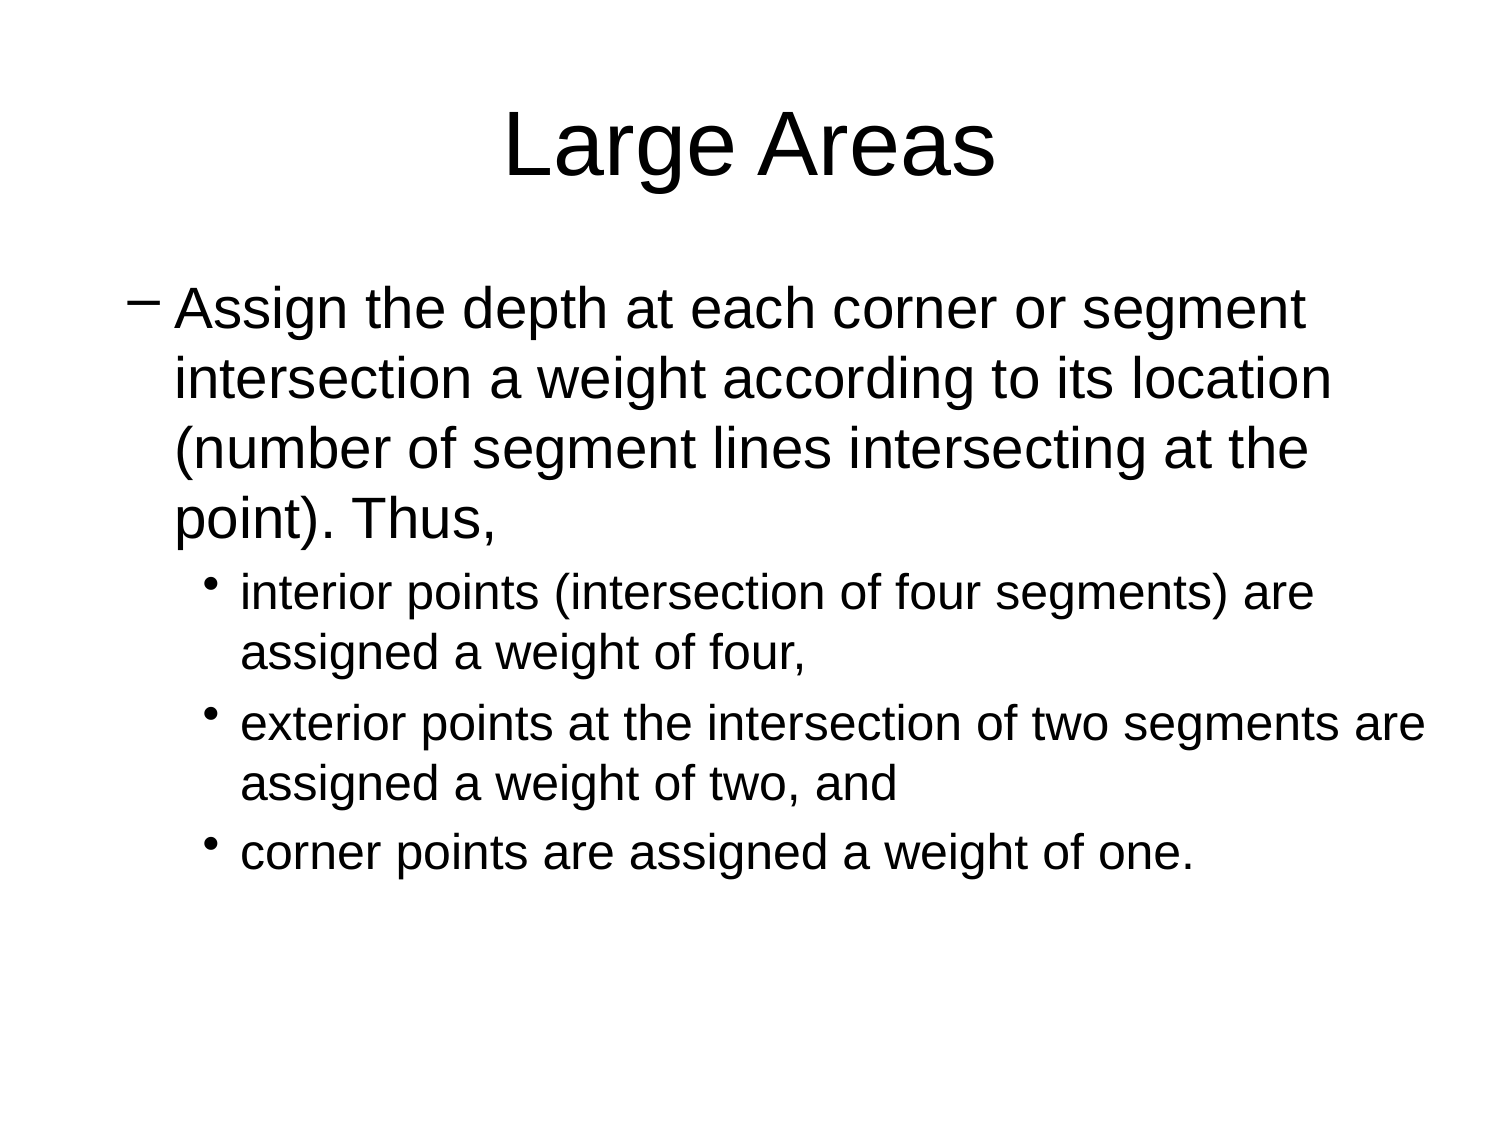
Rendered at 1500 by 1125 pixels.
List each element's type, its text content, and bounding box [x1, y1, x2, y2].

list Assign the depth at each corner or segment intersection a weight according to its location (number of segment lines intersecting at the point). Thus, interior points (intersection of four segments) are assigned a weight of four, exterior points at the intersection of two segments are assigned a weight of two, and corner points are assigned a weight of one. [37, 262, 1463, 1076]
title Large Areas [74, 44, 1426, 233]
